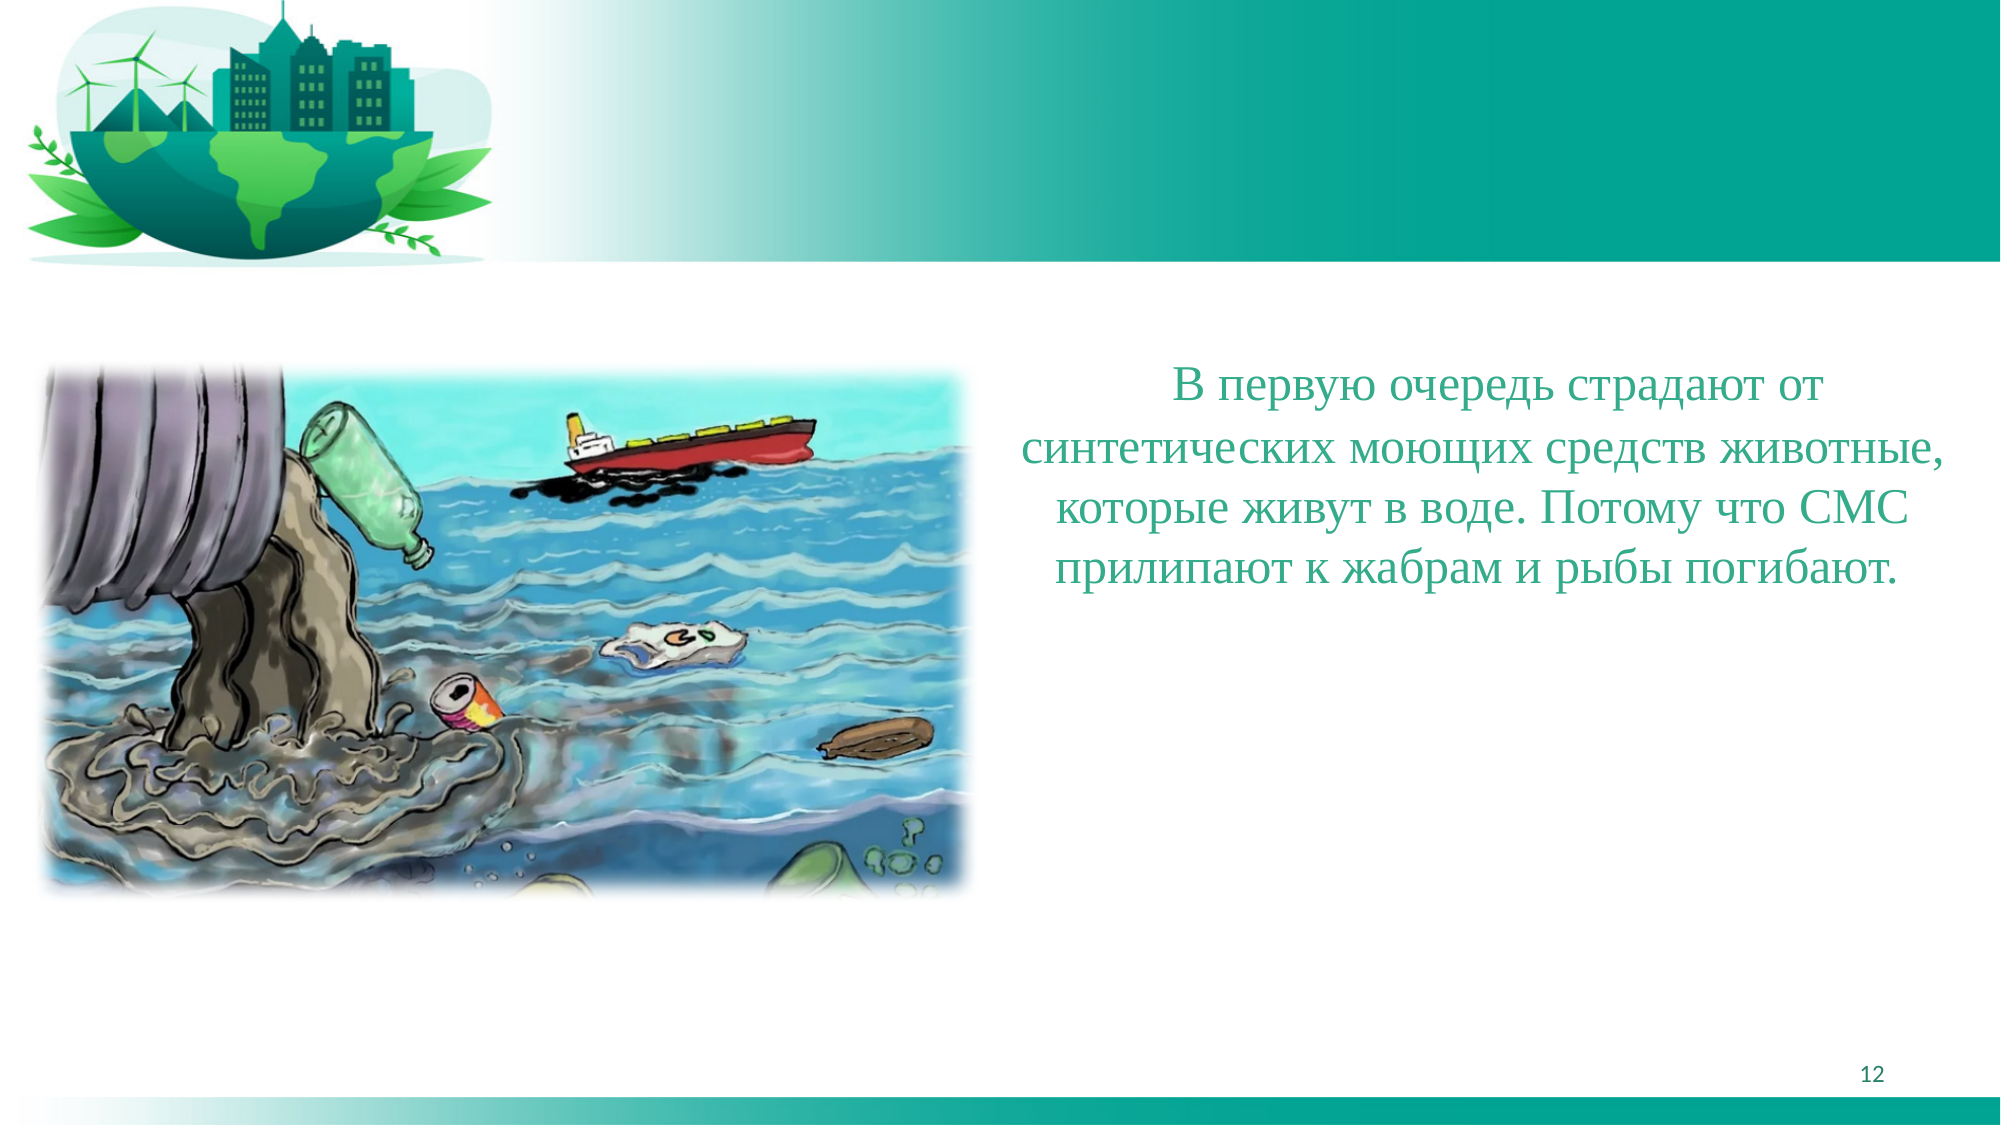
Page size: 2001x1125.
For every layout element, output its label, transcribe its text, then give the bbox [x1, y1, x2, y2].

picture [0, 0, 2001, 1125]
slide_number 12 [1433, 1042, 1900, 1103]
list В первую очередь страдают от синтетических моющих средств животные, которые живут в воде. Потому что СМС прилипают к жабрам и рыбы погибают. [1006, 326, 1961, 1012]
